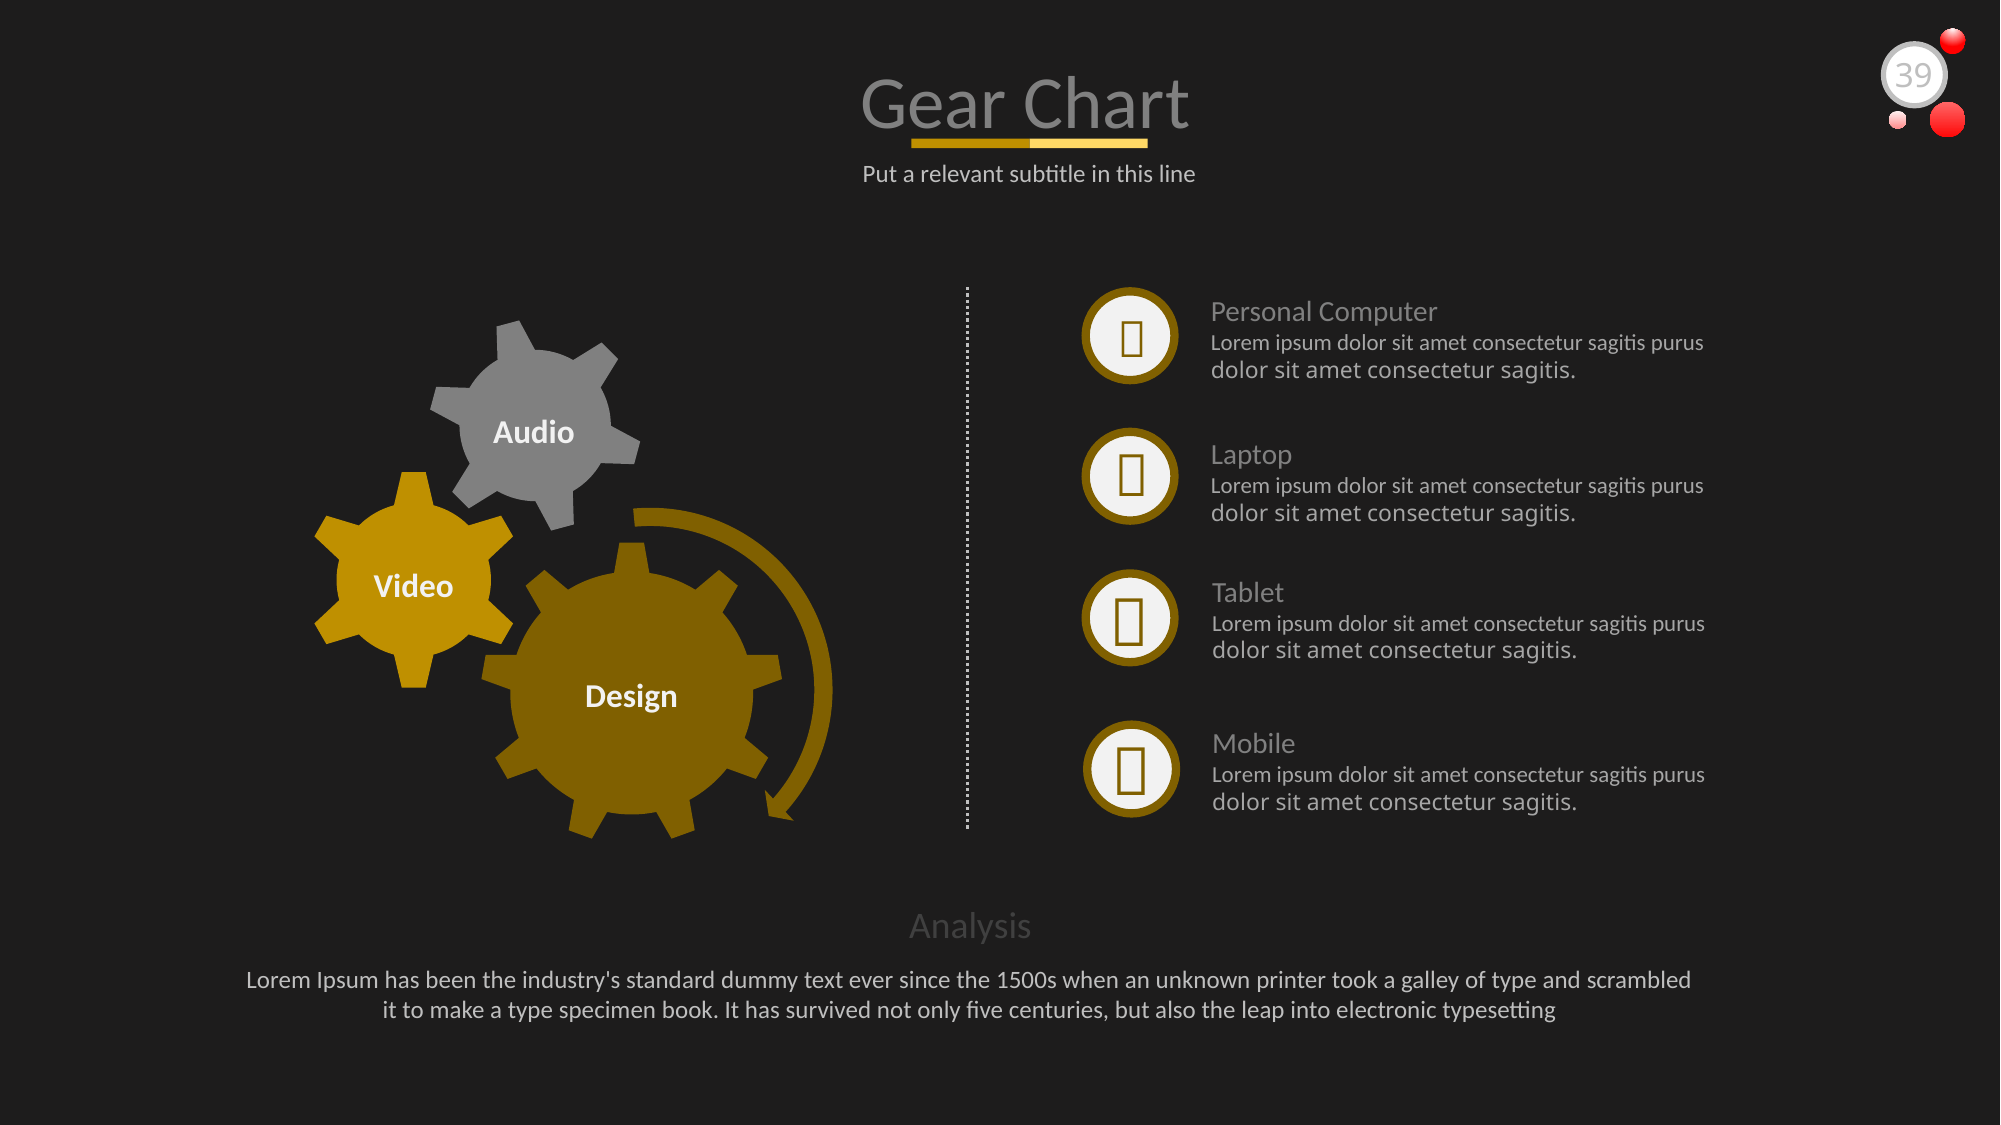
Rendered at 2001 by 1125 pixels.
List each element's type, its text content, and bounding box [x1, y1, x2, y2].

text_box Personal Computer Lorem ipsum dolor sit amet consectetur sagitis purus dolor sit amet consectetur sagitis. [1195, 274, 1777, 401]
text_box Laptop Lorem ipsum dolor sit amet consectetur sagitis purus dolor sit amet consectetur sagitis. [1195, 417, 1777, 544]
text_box Tablet Lorem ipsum dolor sit amet consectetur sagitis purus dolor sit amet consectetur sagitis. [1197, 554, 1778, 681]
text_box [1085, 430, 1175, 521]
text_box [784, 566, 833, 821]
text_box Analysis Lorem Ipsum has been the industry's standard dummy text ever since the 1500s when an unknown printer took a galley of type and scrambled it to make a type specimen book. It has survived not only five centuries, but also the leap into electronic typesetting [221, 893, 1720, 1002]
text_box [1085, 291, 1175, 381]
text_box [402, 293, 668, 541]
text_box Mobile Lorem ipsum dolor sit amet consectetur sagitis purus dolor sit amet consectetur sagitis. [1197, 706, 1778, 833]
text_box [911, 138, 1148, 149]
text_box Put a relevant subtitle in this line [792, 142, 1267, 202]
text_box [1087, 720, 1176, 817]
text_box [1085, 572, 1175, 669]
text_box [479, 541, 784, 845]
text_box Gear Chart [597, 1, 1454, 152]
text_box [303, 469, 525, 691]
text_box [1876, 28, 1966, 138]
text_box [668, 508, 756, 541]
